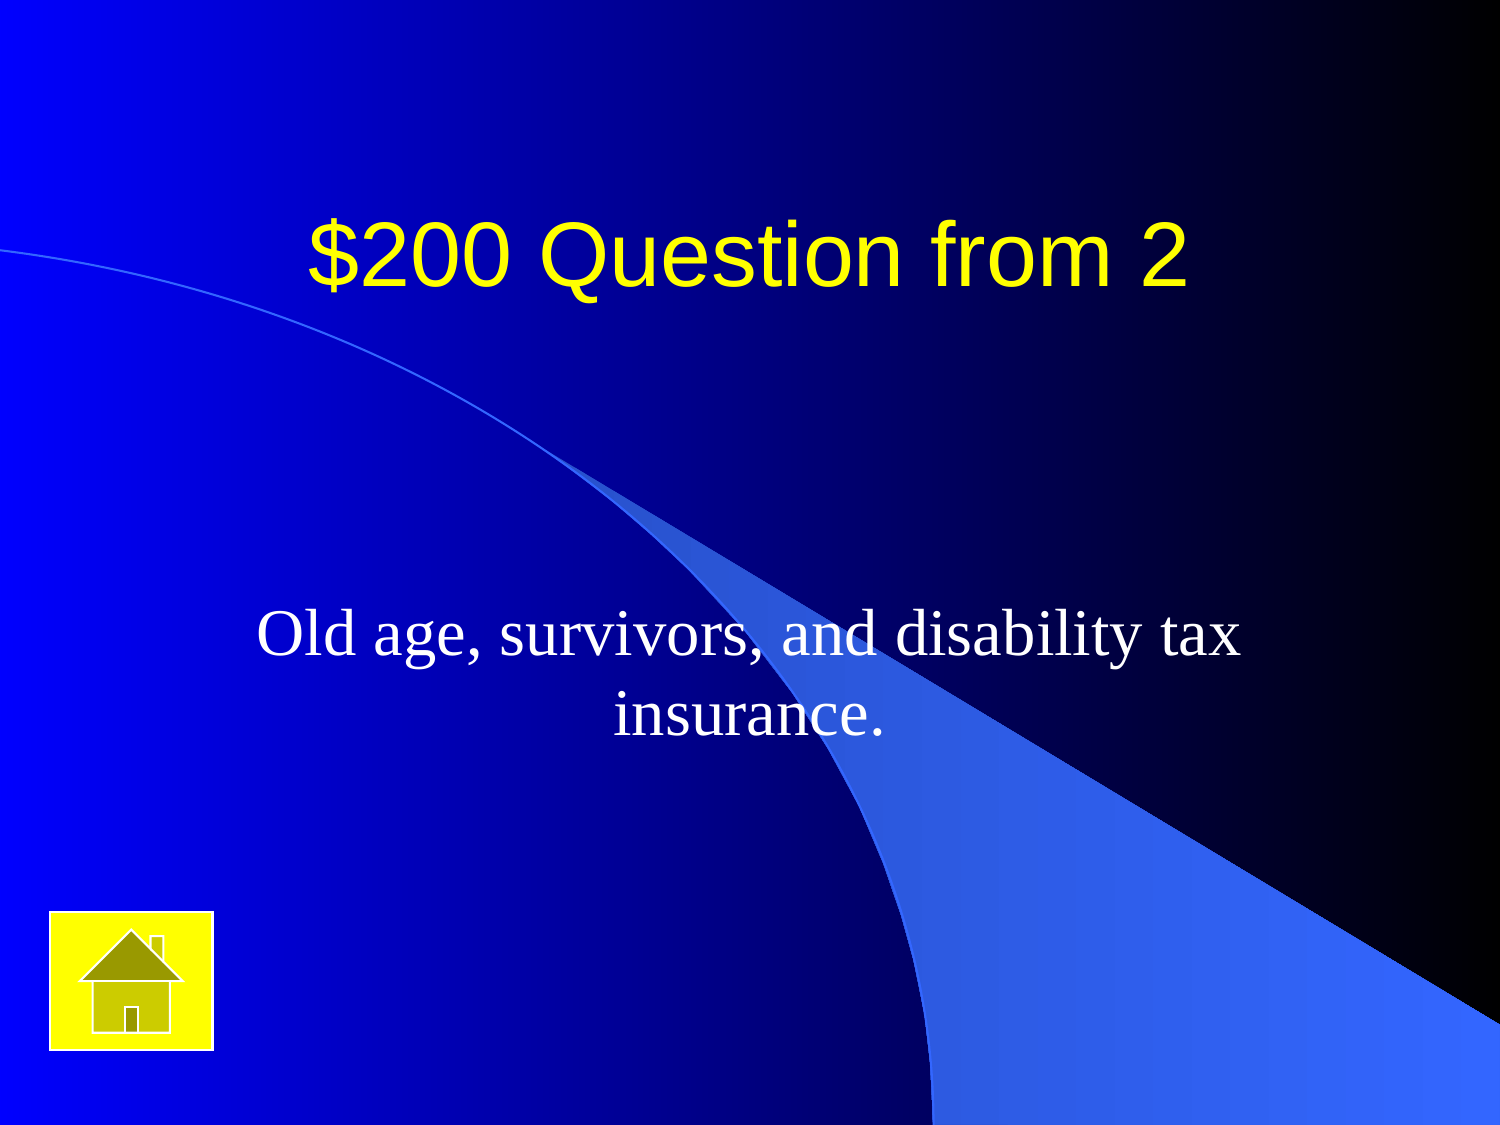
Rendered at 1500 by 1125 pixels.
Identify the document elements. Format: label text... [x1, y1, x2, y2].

subtitle Old age, survivors, and disability tax insurance. [224, 399, 1276, 938]
title $200 Question from 2 [0, 124, 1500, 313]
